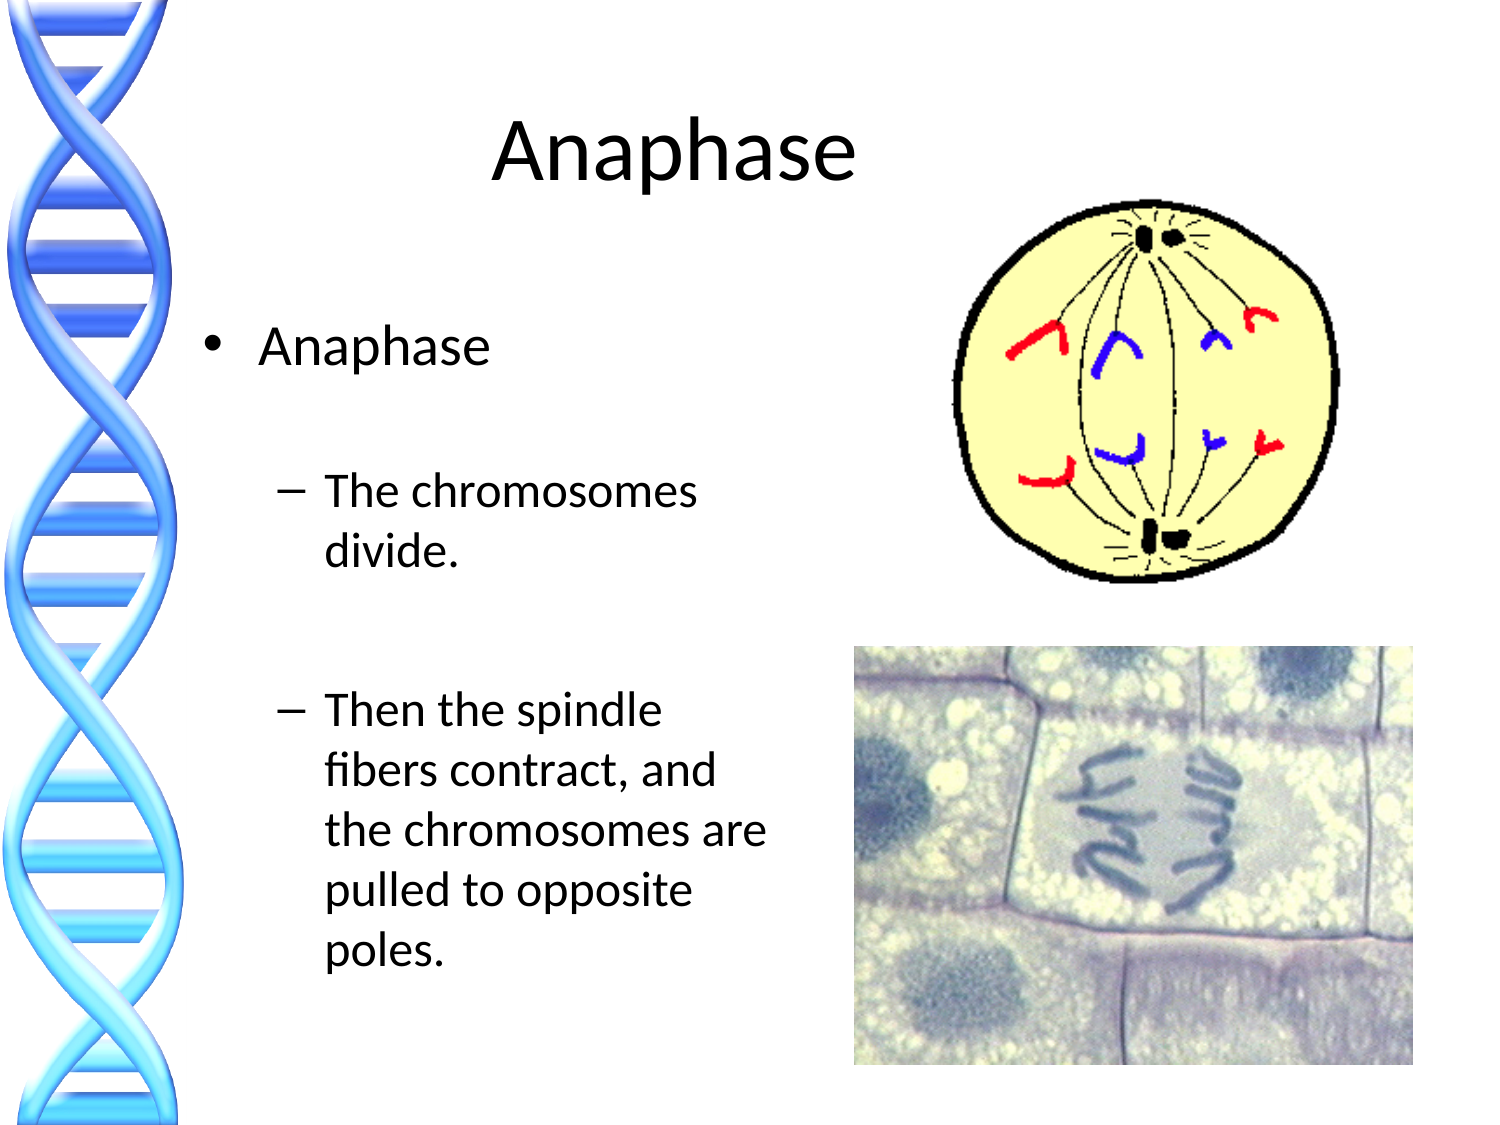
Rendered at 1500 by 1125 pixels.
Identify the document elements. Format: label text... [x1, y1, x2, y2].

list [900, 156, 1401, 622]
picture [0, 0, 186, 1125]
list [854, 645, 1413, 1066]
title Anaphase [190, 49, 1351, 238]
list Anaphase The chromosomes divide. Then the spindle fibers contract, and the chromosomes are pulled to opposite poles. [190, 299, 788, 1043]
